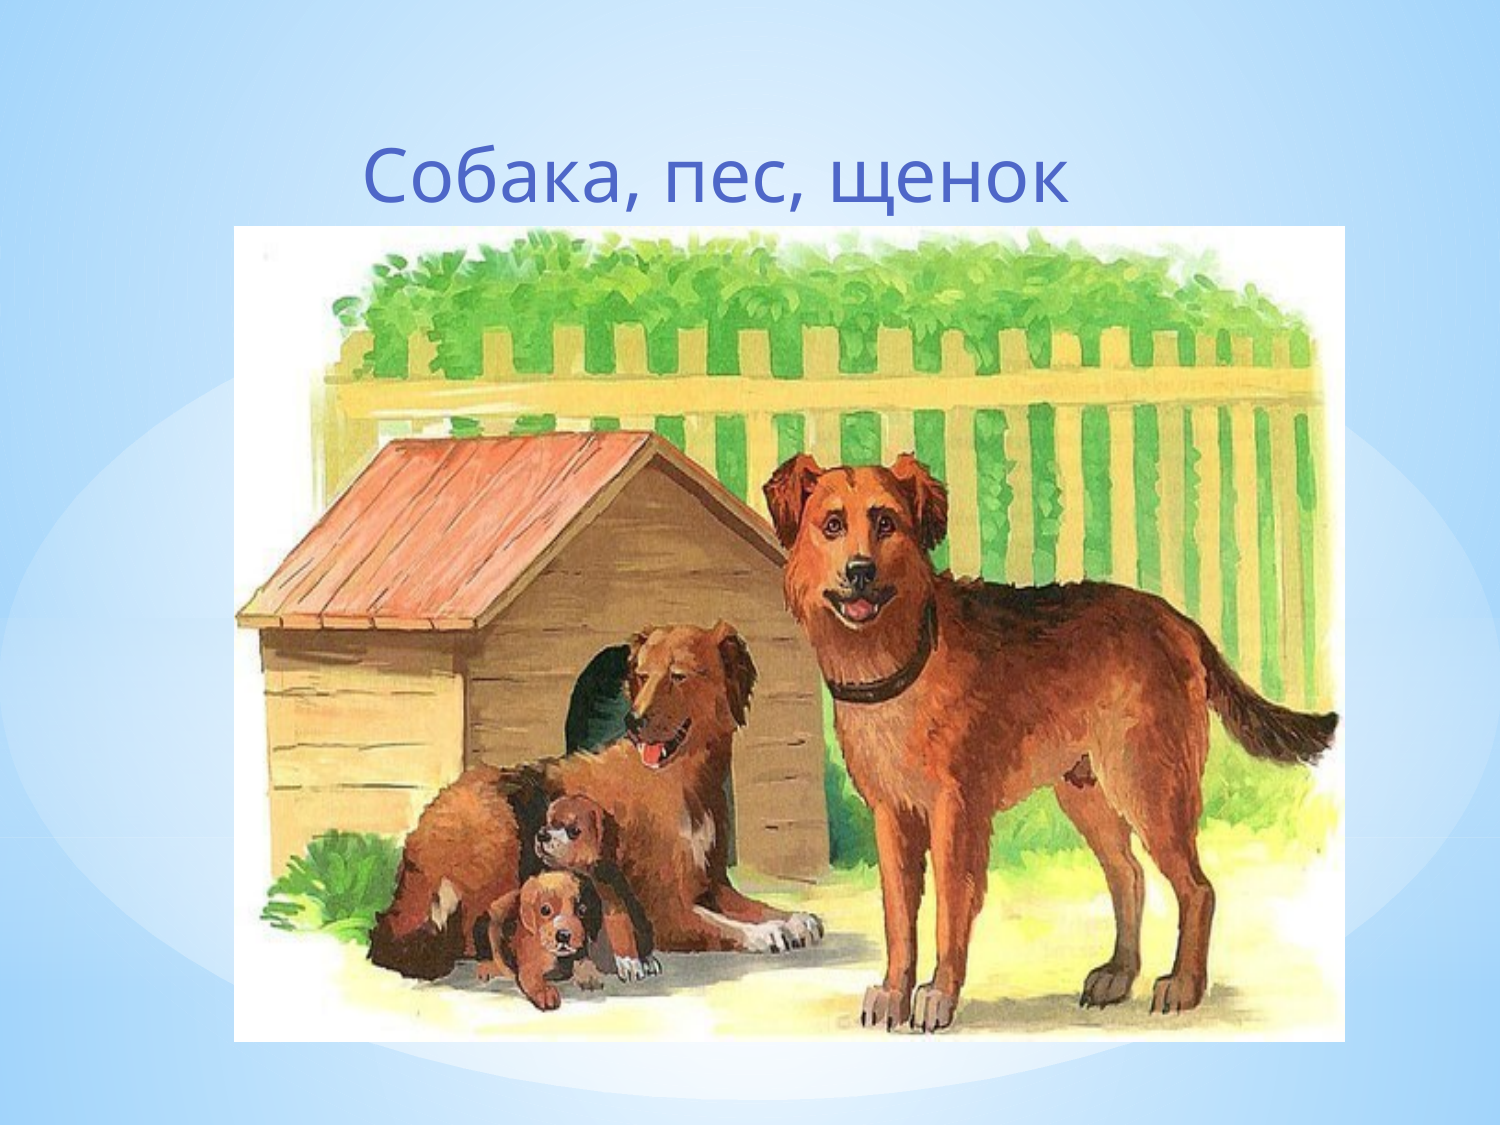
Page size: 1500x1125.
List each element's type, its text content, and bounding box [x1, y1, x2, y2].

picture [233, 225, 1345, 1042]
list Собака, пес, щенок [187, 120, 1238, 690]
